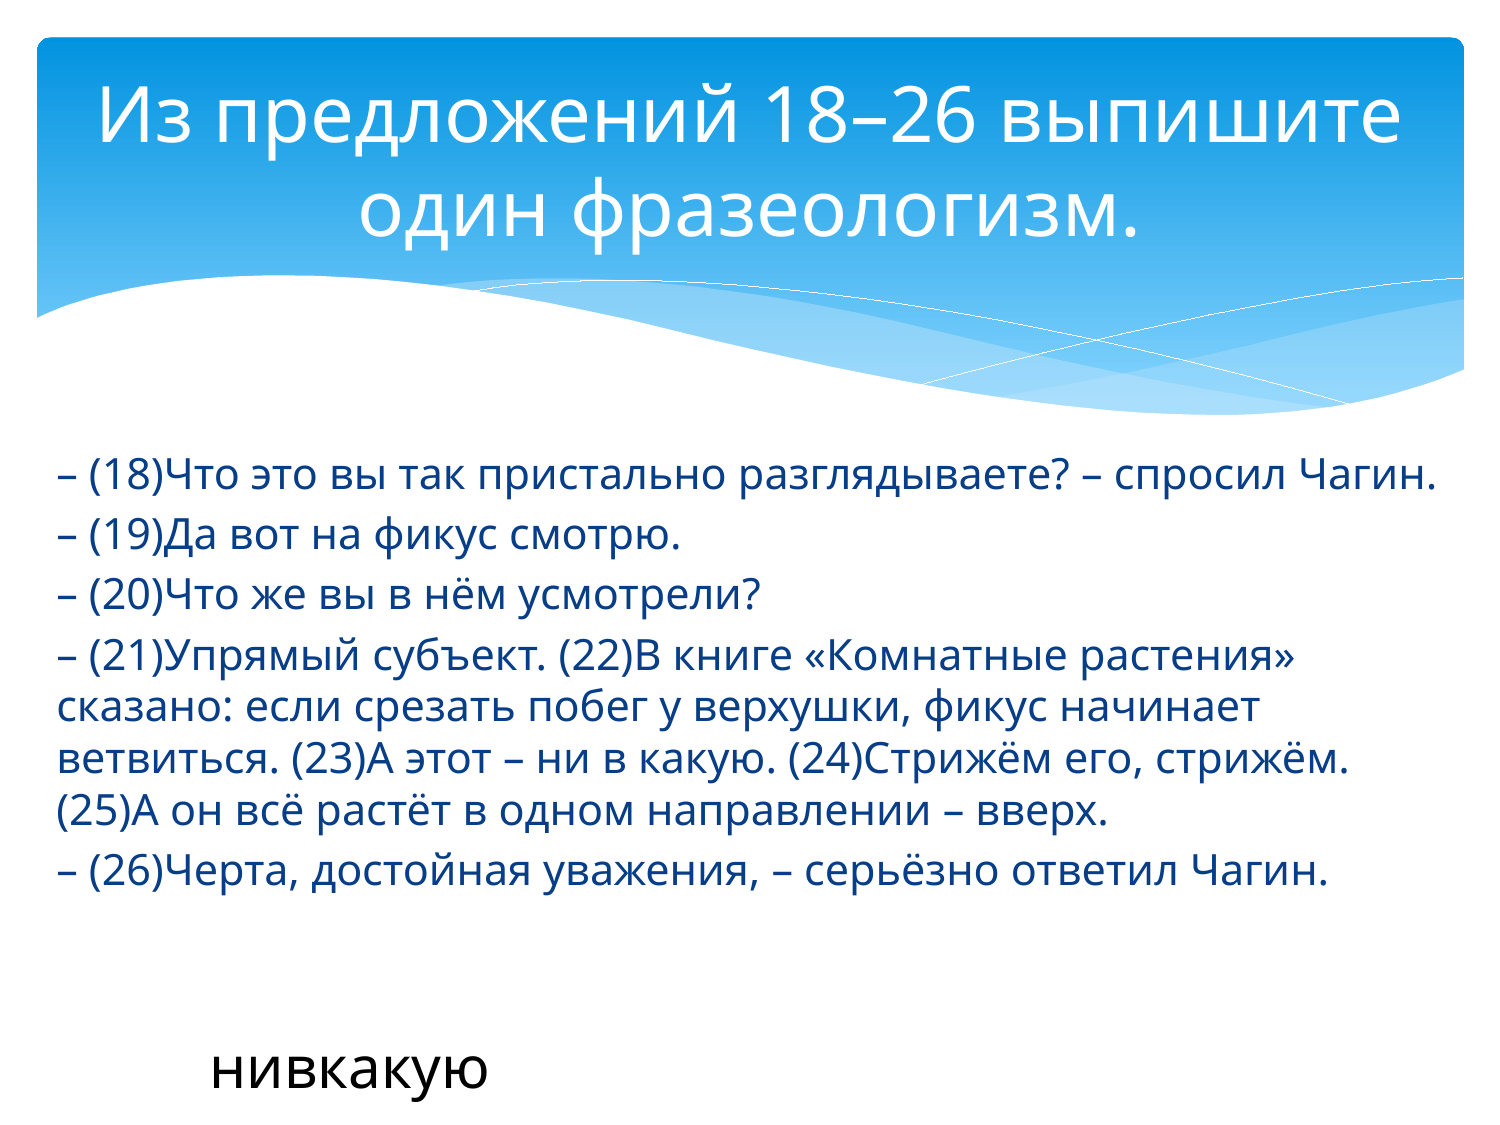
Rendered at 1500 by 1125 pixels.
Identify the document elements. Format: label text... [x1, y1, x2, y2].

text_box нивкакую [194, 1023, 1317, 1108]
list – (18)Что это вы так пристально разглядываете? – спросил Чагин. – (19)Да вот на фикус смотрю. – (20)Что же вы в нём усмотрели? – (21)Упрямый субъект. (22)В книге «Комнатные растения» сказано: если срезать побег у верхушки, фикус начинает ветвиться. (23)А этот – ни в какую. (24)Стрижём его, стрижём. (25)А он всё растёт в одном направлении – вверх. – (26)Черта, достойная уважения, – серьёзно ответил Чагин. [41, 438, 1459, 1005]
title Из предложений 18–26 выпишите один фразеологизм. [75, 55, 1425, 261]
